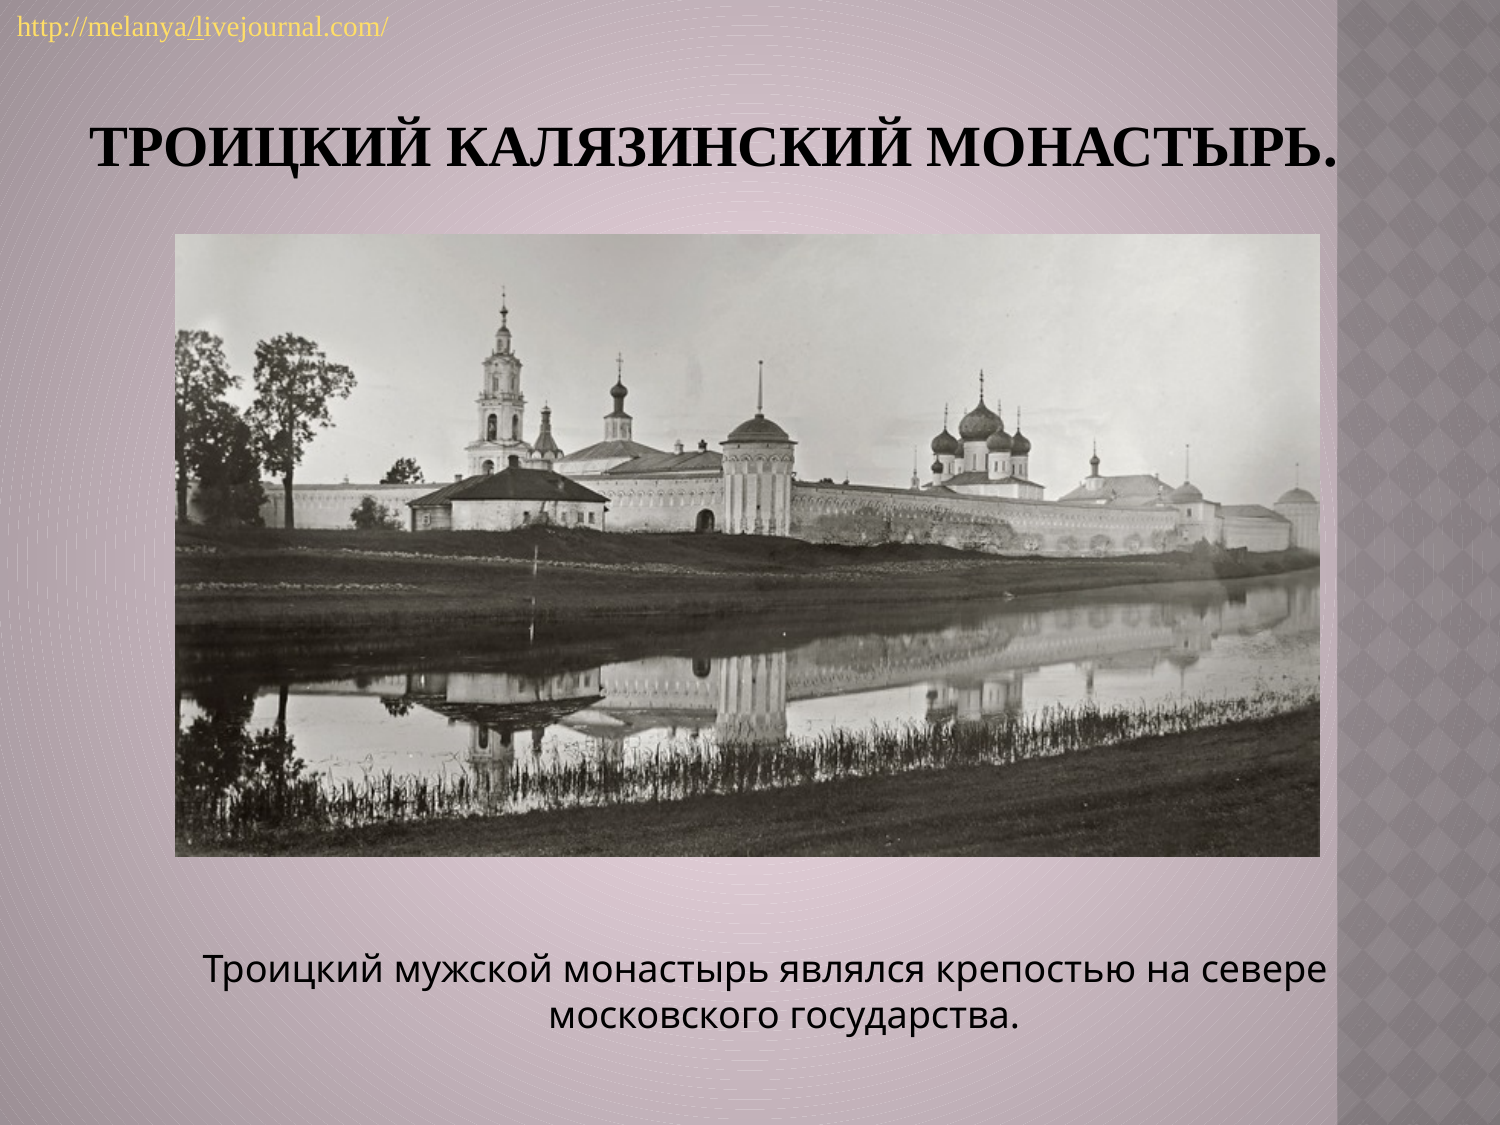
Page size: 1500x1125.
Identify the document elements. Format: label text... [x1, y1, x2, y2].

text_box http://melanya/livejournal.com/ [1, 0, 405, 51]
list Троицкий мужской монастырь являлся крепостью на севере московского государства. [93, 937, 1437, 1043]
title Троицкий Калязинский монастырь. [82, 70, 1432, 178]
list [175, 233, 1320, 857]
